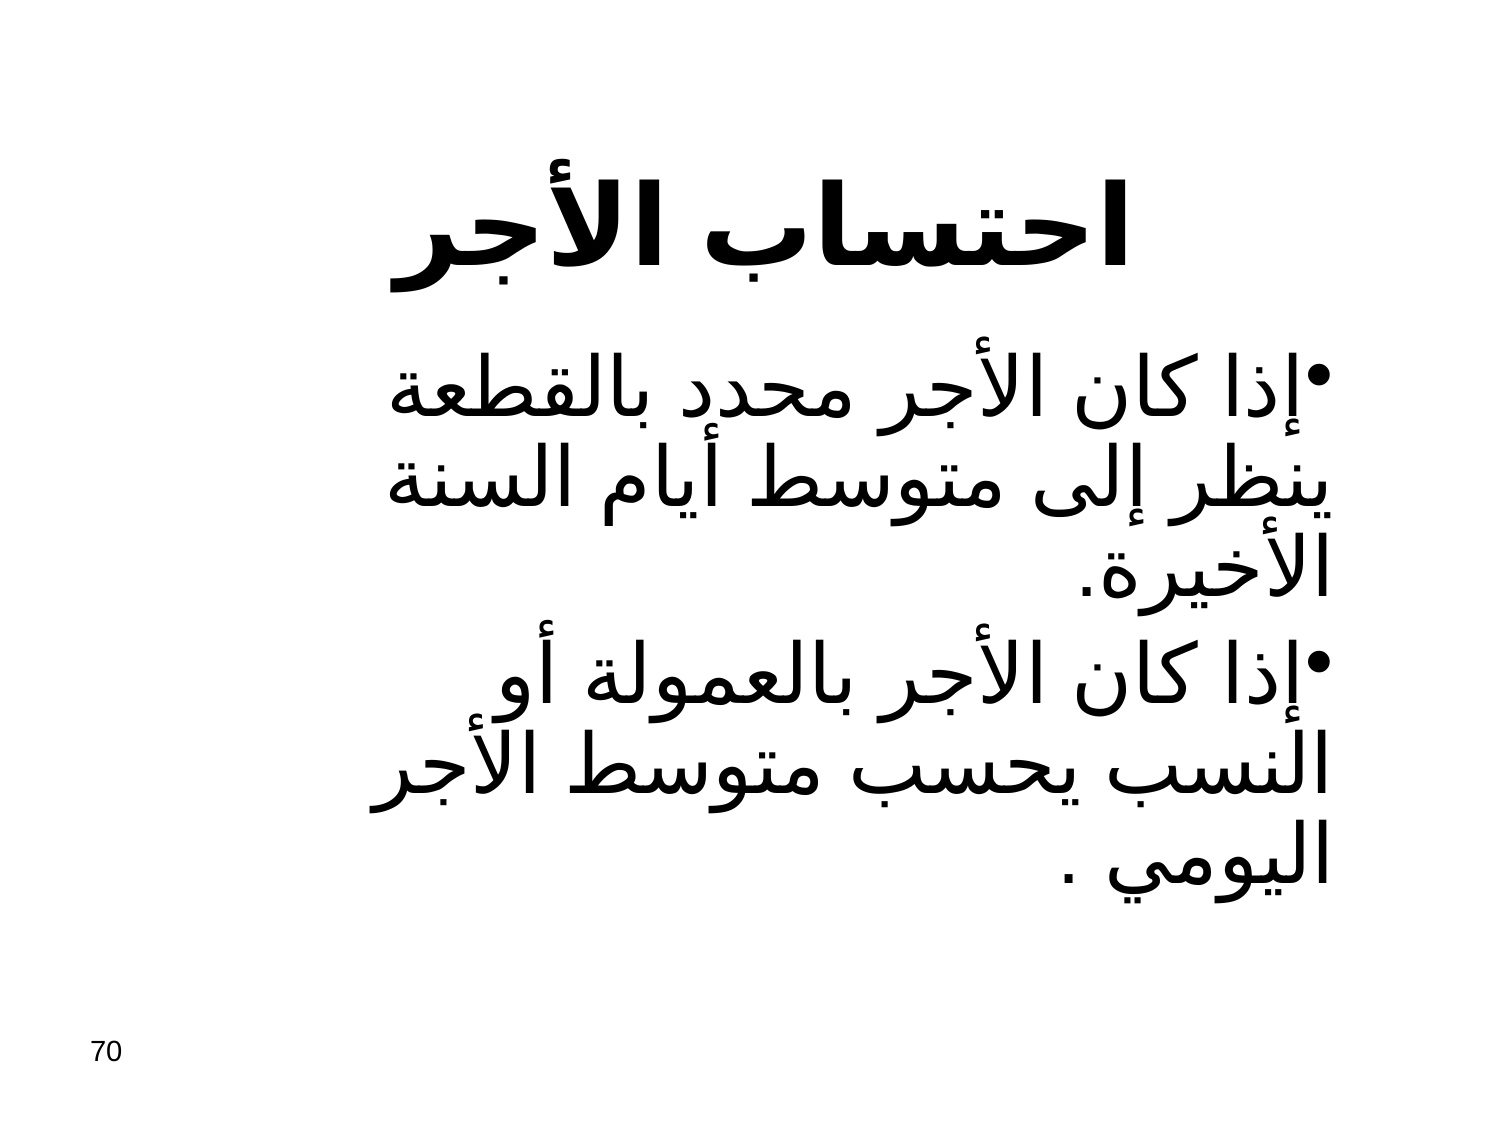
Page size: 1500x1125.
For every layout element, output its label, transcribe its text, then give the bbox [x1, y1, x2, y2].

title احتساب الأجر [112, 99, 1388, 342]
subtitle إذا كان الأجر محدد بالقطعة ينظر إلى متوسط أيام السنة الأخيرة. إذا كان الأجر بالعمولة أو النسب يحسب متوسط الأجر اليومي . [237, 337, 1351, 951]
slide_number 70 [74, 1024, 426, 1103]
